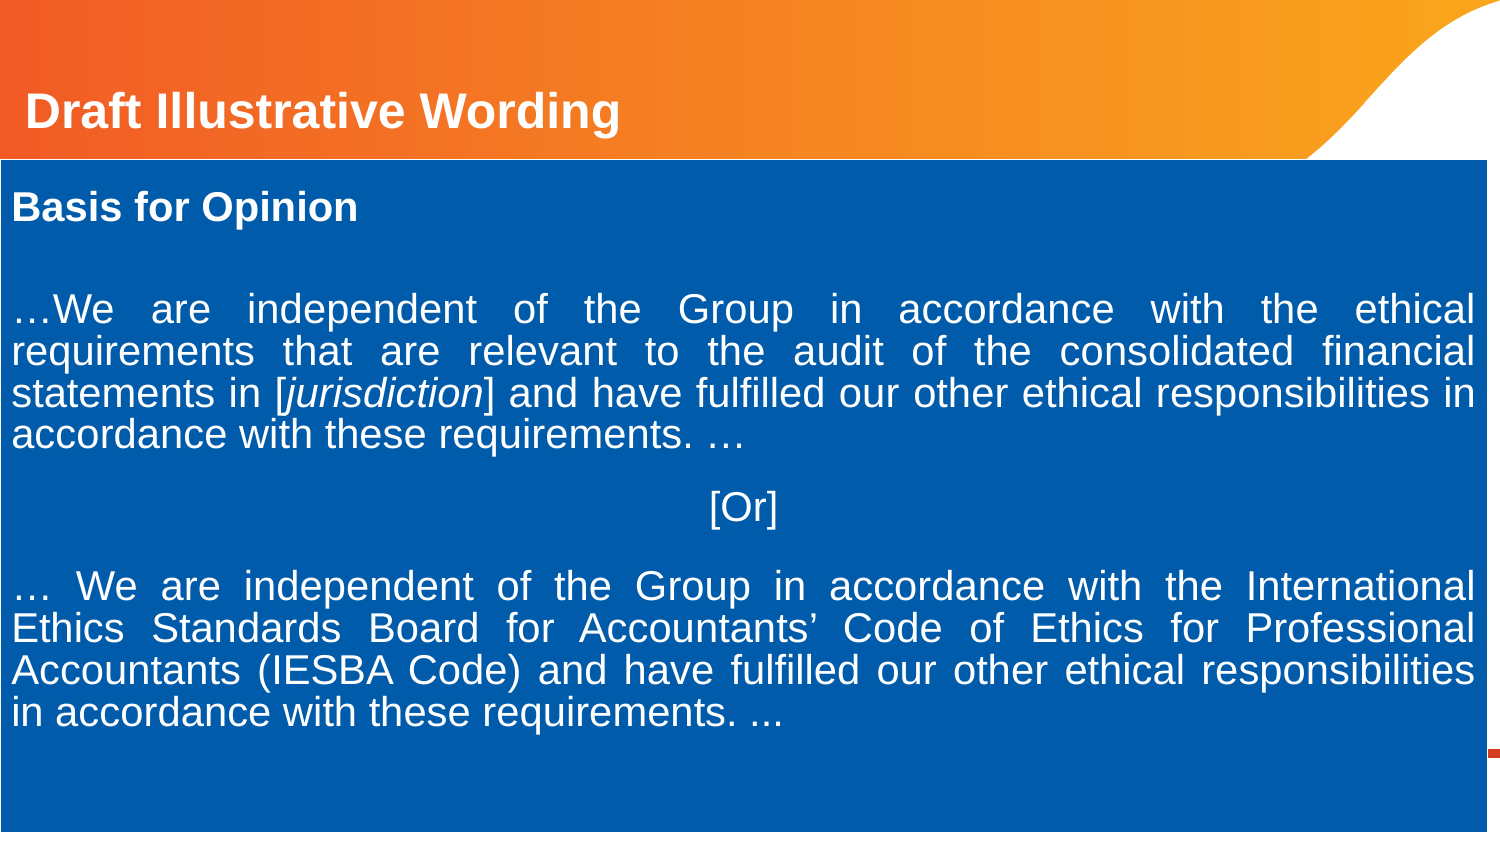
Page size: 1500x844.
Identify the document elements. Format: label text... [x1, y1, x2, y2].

title Draft Illustrative Wording [24, 75, 1300, 142]
picture [0, 0, 1500, 207]
table_header Basis for Opinion …We are independent of the Group in accordance with the ethical requirements that are relevant to the audit of the consolidated financial statements in [jurisdiction] and have fulfilled our other ethical responsibilities in accordance with these requirements. … [Or] … We are independent of the Group in accordance with the International Ethics Standards Board for Accountants’ Code of Ethics for Professional Accountants (IESBA Code) and have fulfilled our other ethical responsibilities in accordance with these requirements. ... [1, 160, 1487, 832]
